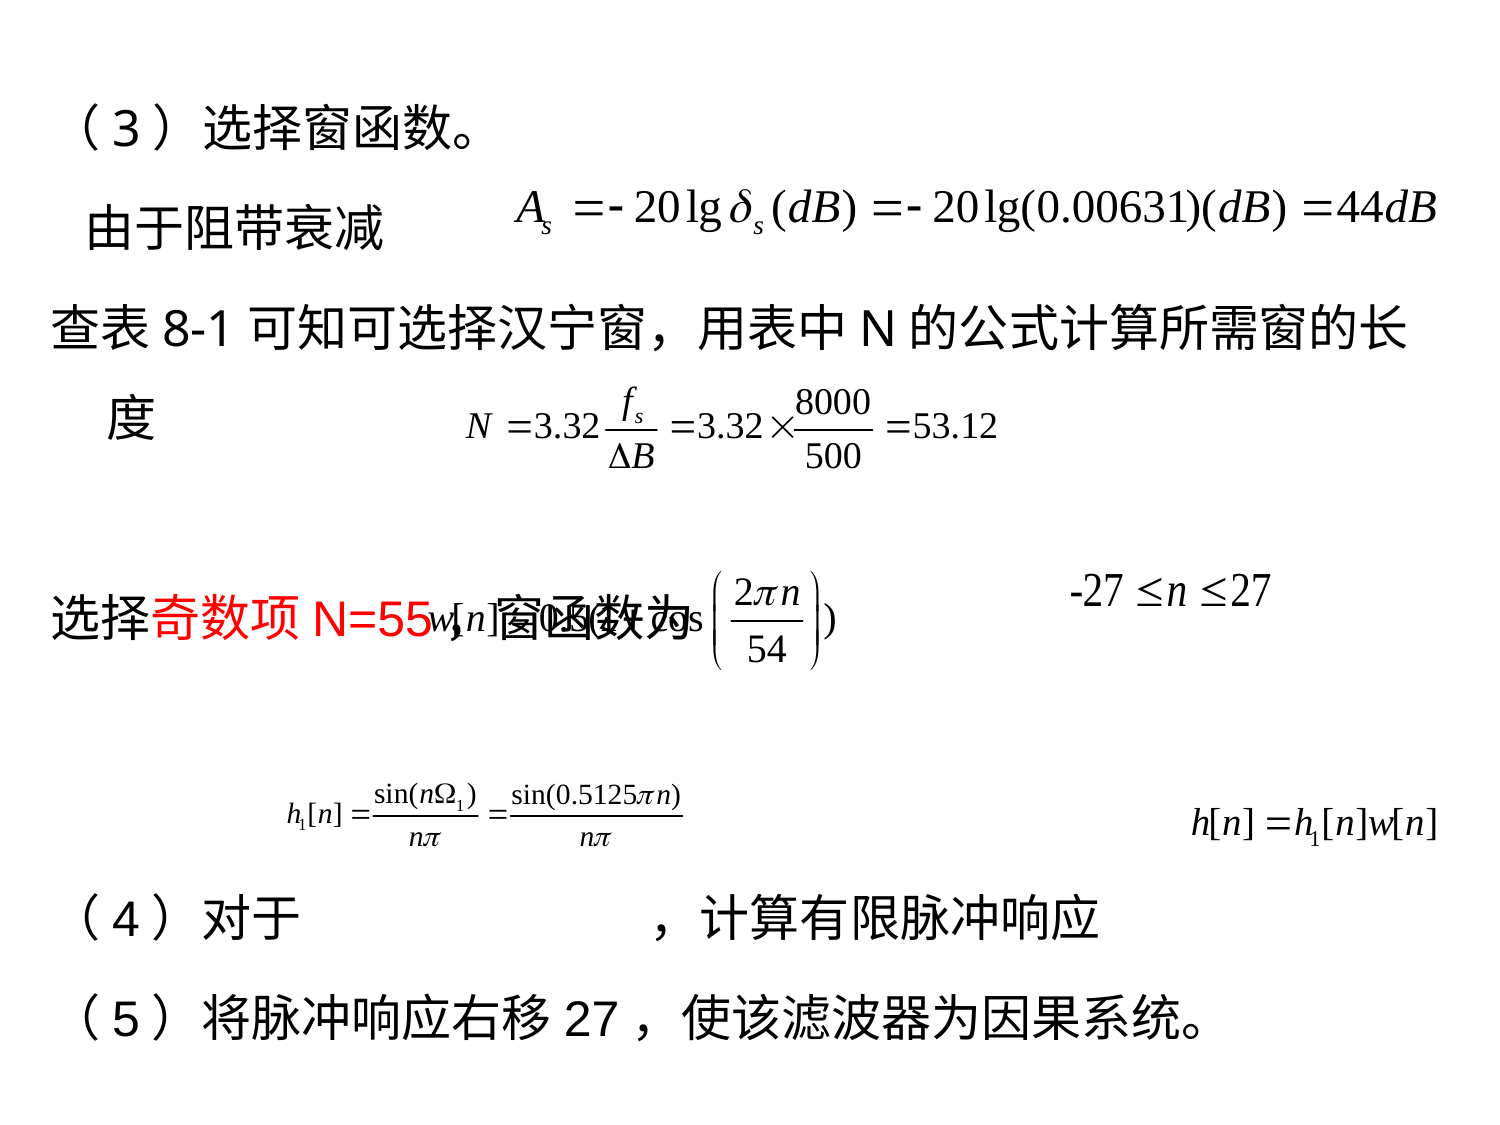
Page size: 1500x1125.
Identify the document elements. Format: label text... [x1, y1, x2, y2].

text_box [1183, 796, 1445, 856]
list （3）选择窗函数。 由于阻带衰减 查表8-1可知可选择汉宁窗，用表中N的公式计算所需窗的长度 选择奇数项N=55，窗函数为 （4）对于 ，计算有限脉冲响应 （5）将脉冲响应右移27，使该滤波器为因果系统。 [34, 58, 1466, 1044]
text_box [456, 374, 1006, 481]
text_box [1062, 562, 1282, 621]
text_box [503, 175, 1450, 247]
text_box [281, 773, 690, 856]
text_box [419, 562, 848, 680]
